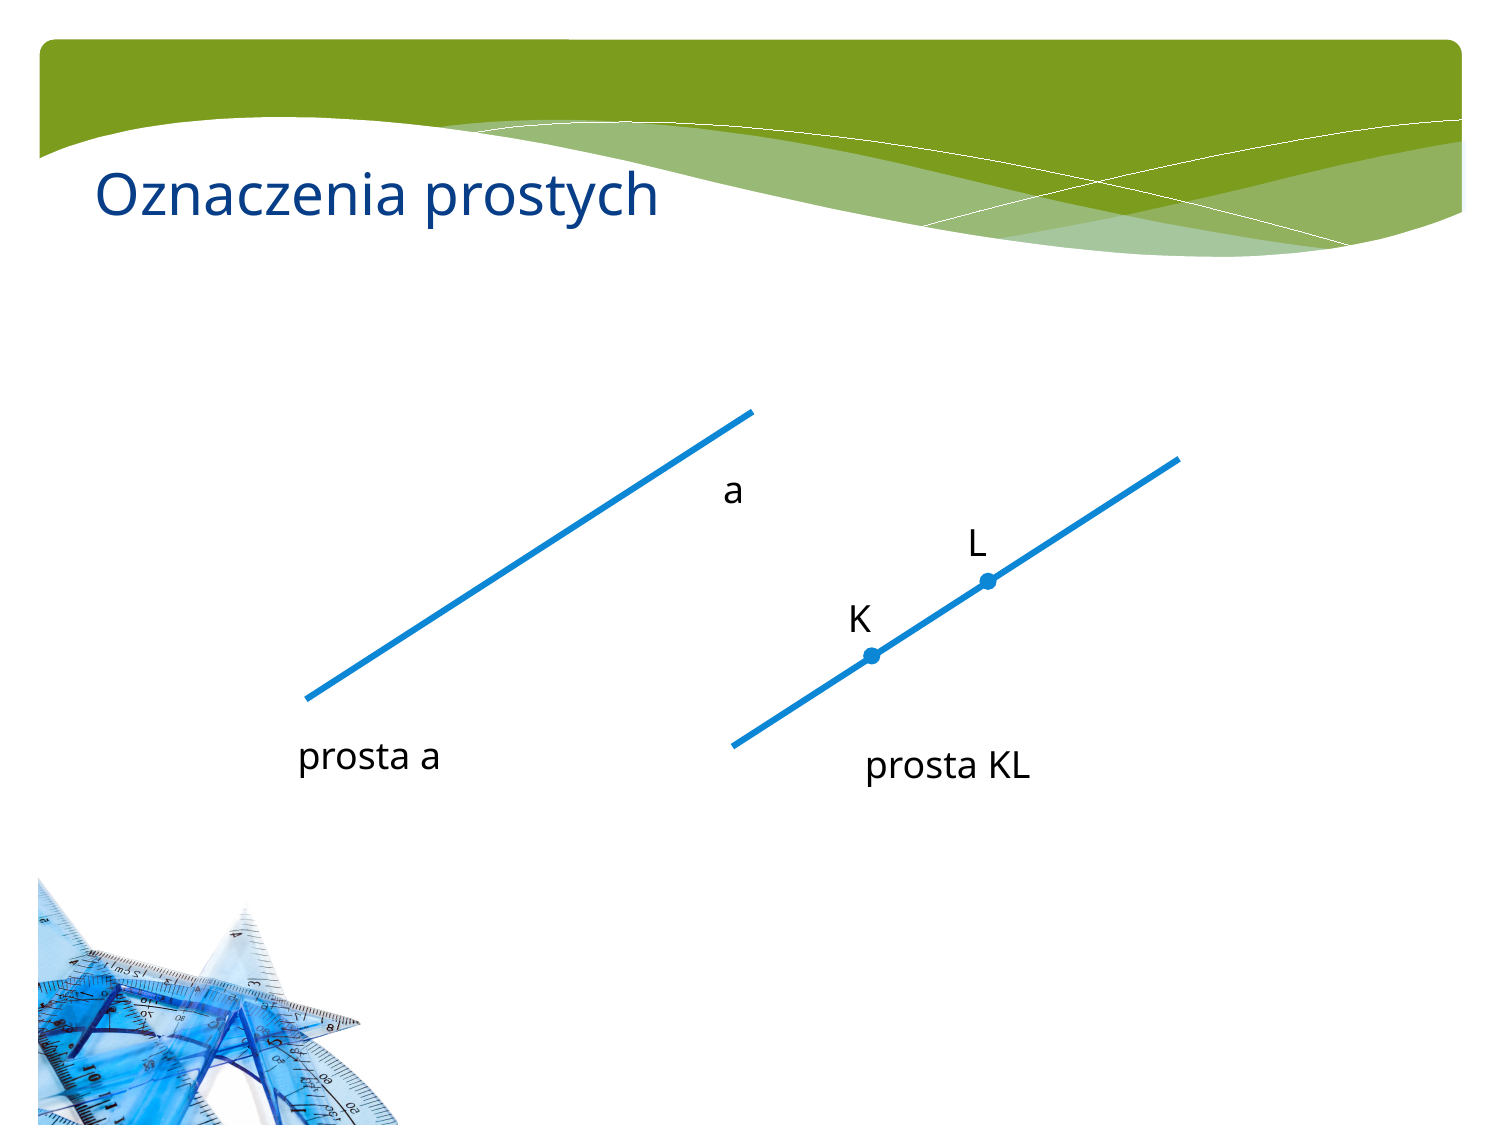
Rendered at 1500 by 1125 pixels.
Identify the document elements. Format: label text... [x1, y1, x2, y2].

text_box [832, 511, 1003, 649]
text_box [305, 411, 753, 700]
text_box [732, 458, 1180, 747]
title Oznaczenia prostych [79, 149, 1380, 250]
text_box prosta KL [850, 756, 1046, 793]
picture [38, 876, 398, 1125]
text_box prosta a [282, 724, 456, 785]
